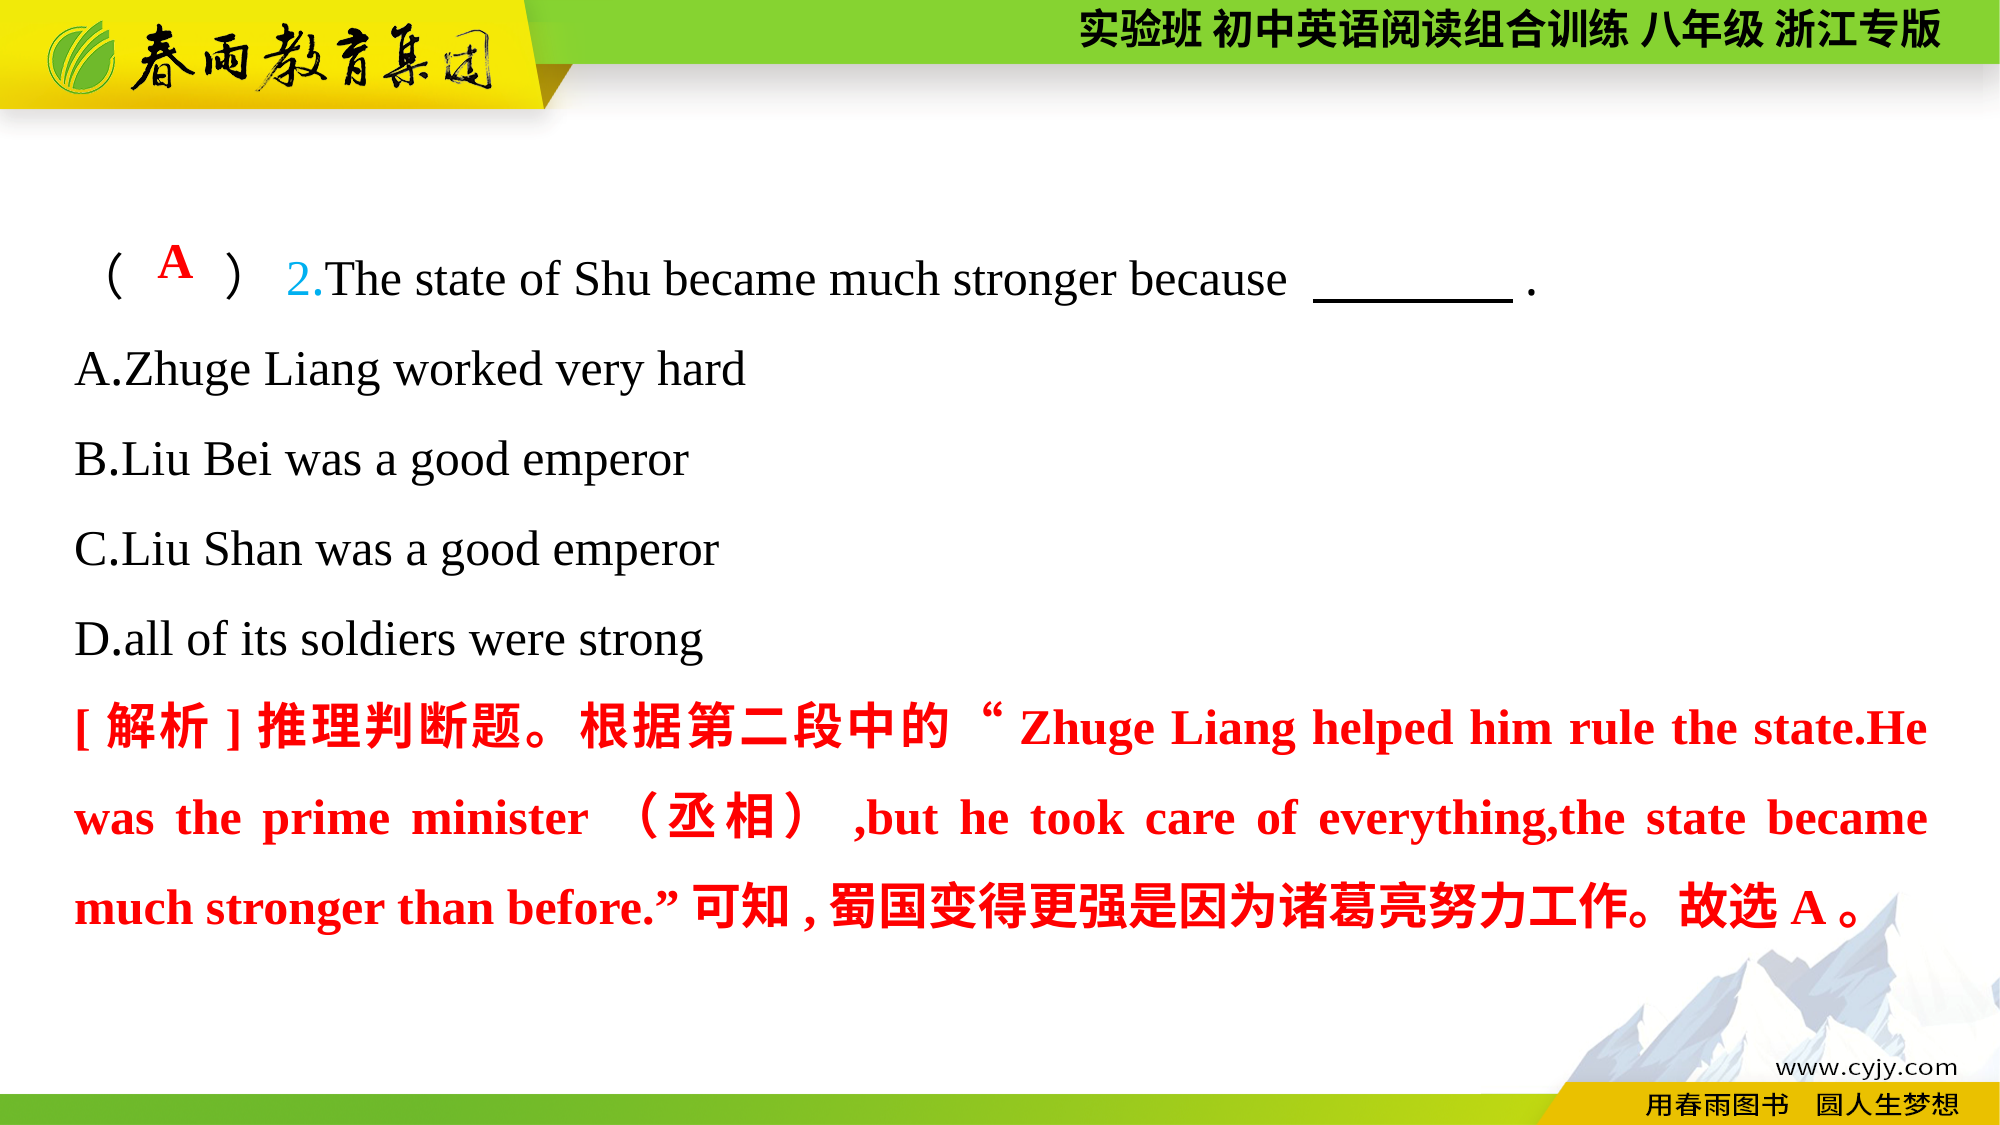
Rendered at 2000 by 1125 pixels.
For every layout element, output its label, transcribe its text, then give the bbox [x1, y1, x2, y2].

picture [0, 0, 2000, 1125]
text_box [解析]推理判断题。根据第二段中的“Zhuge Liang helped him rule the state.He was the prime minister（丞相）,but he took care of everything,the state became much stronger than before.”可知,蜀国变得更强是因为诸葛亮努力工作。故选A。 [59, 656, 1944, 942]
text_box A [142, 221, 209, 297]
list （ ）2.The state of Shu became much stronger because . A.Zhuge Liang worked very hard B.Liu Bei was a good emperor C.Liu Shan was a good emperor D.all of its soldiers were strong [59, 208, 1944, 656]
